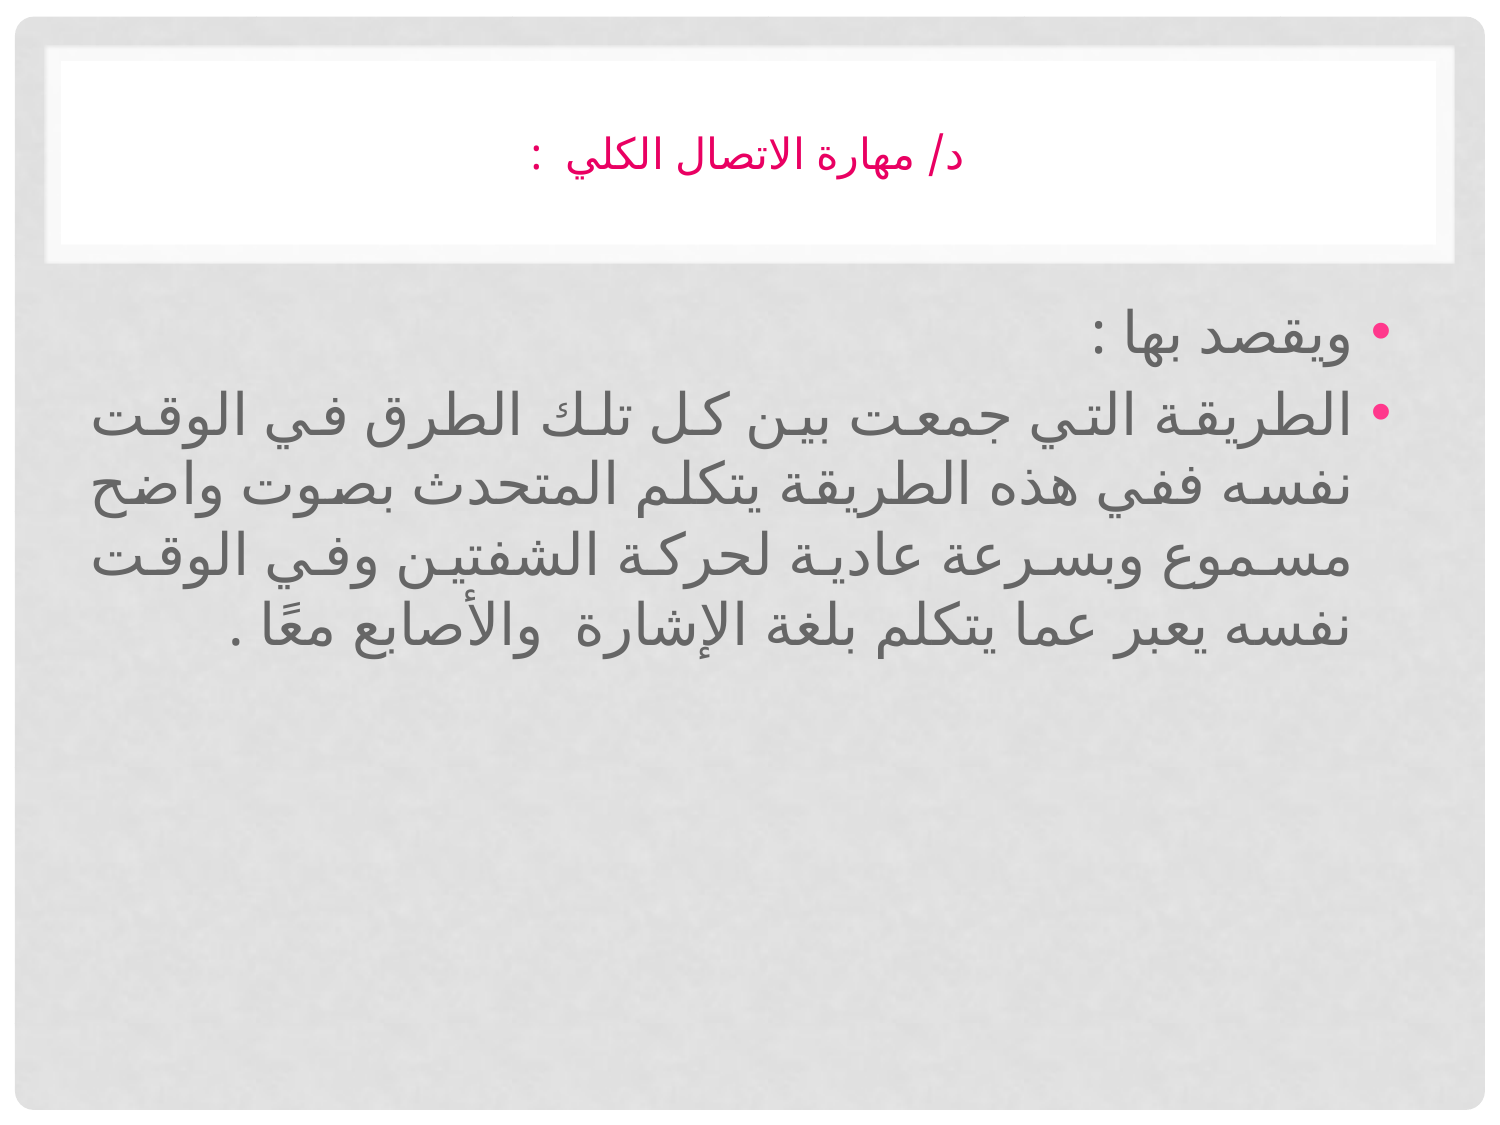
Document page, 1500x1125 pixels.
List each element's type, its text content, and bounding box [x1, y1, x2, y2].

list ويقصد بها : الطريقة التي جمعت بين كل تلك الطرق في الوقت نفسه ففي هذه الطريقة يتكلم المتحدث بصوت واضح مسموع وبسرعة عادية لحركة الشفتين وفي الوقت نفسه يعبر عما يتكلم بلغة الإشارة والأصابع معًا . [75, 287, 1425, 1005]
title د/ مهارة الاتصال الكلي : [69, 66, 1425, 238]
